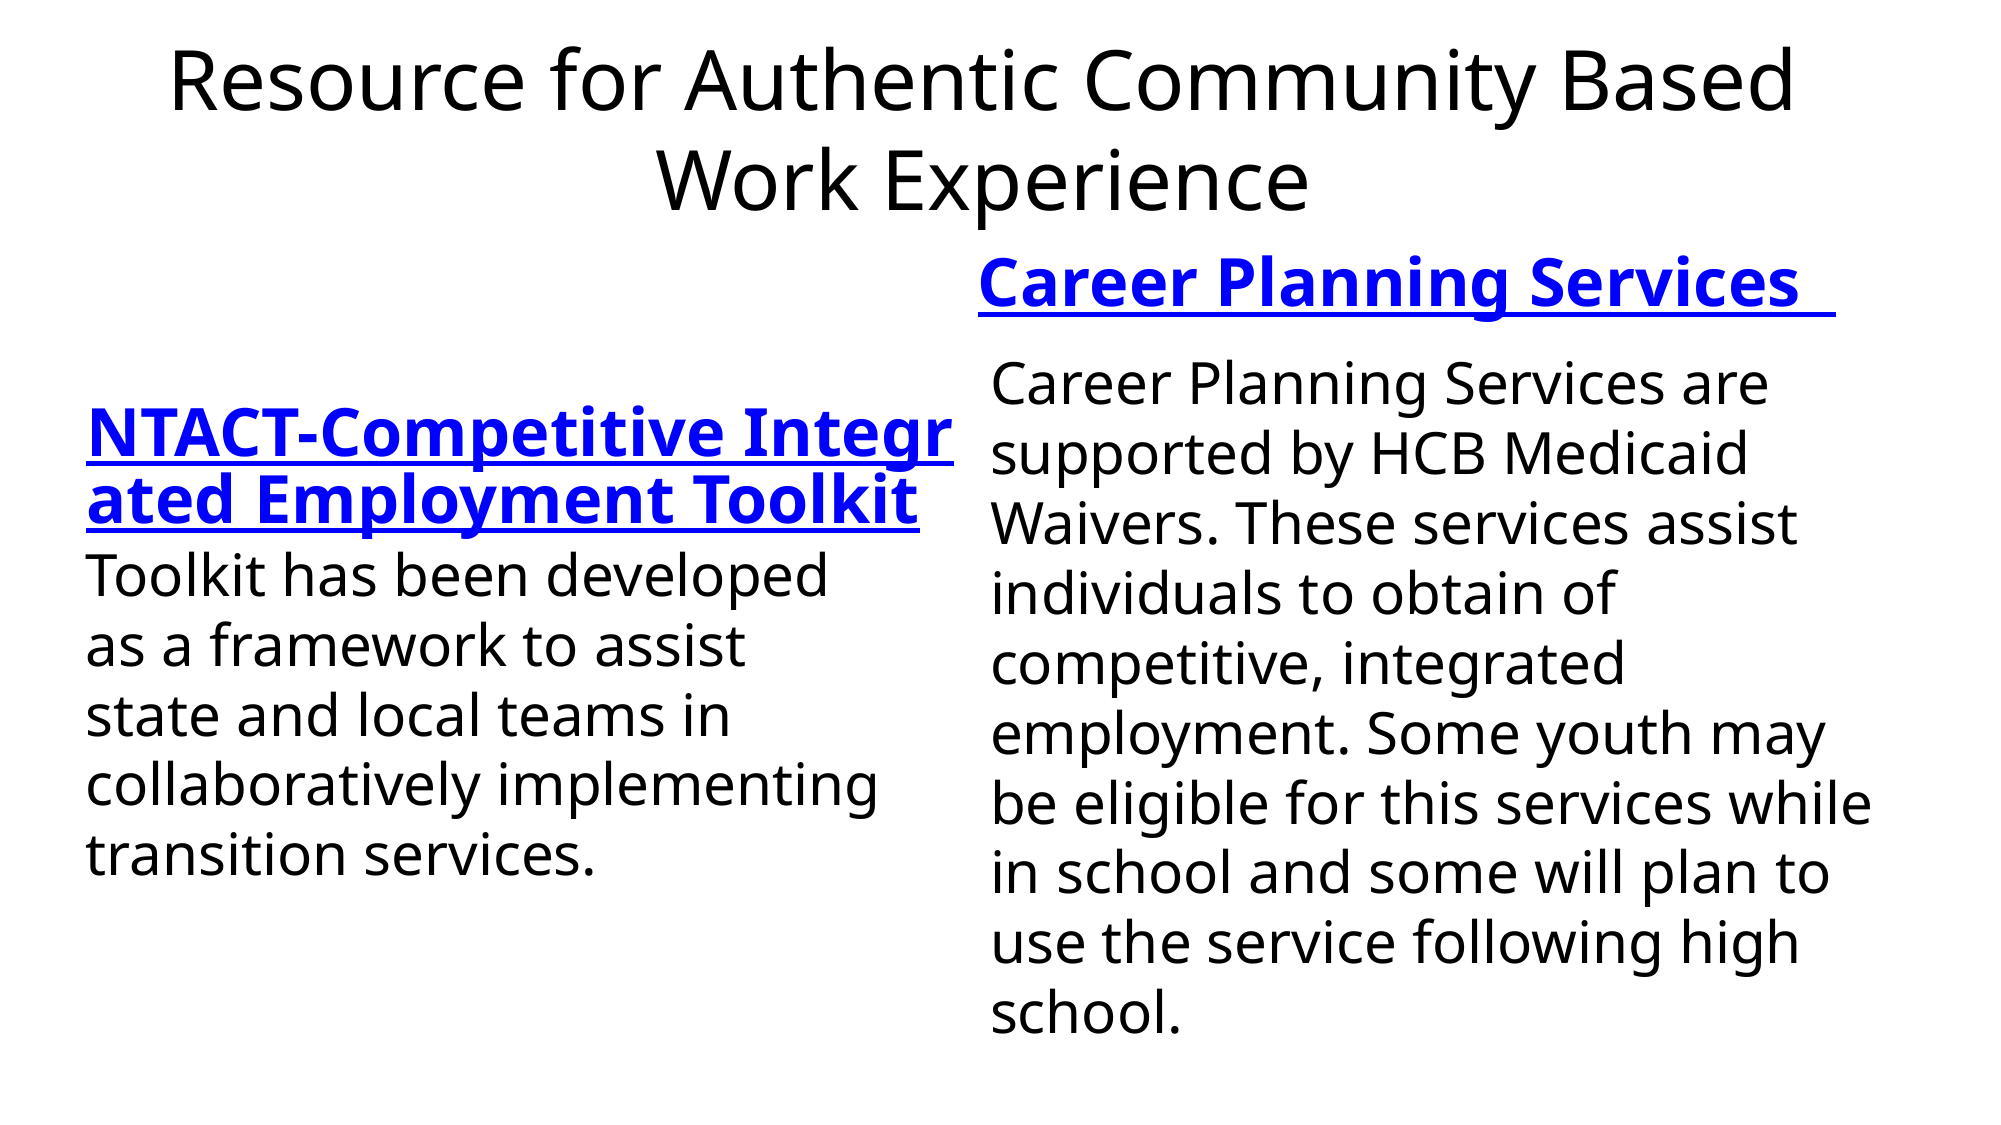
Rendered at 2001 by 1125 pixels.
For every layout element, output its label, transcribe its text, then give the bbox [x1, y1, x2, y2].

list Career Planning Services are supported by HCB Medicaid Waivers. These services assist individuals to obtain of competitive, integrated employment. Some youth may be eligible for this services while in school and some will plan to use the service following high school. [975, 339, 1912, 1065]
list Toolkit has been developed as a framework to assist state and local teams in collaboratively implementing transition services. [70, 530, 906, 972]
list Career Planning Services [888, 171, 1925, 356]
list NTACT-Competitive Integrated Employment Toolkit [71, 191, 975, 506]
title Resource for Authentic Community Based Work Experience [83, 68, 1884, 187]
